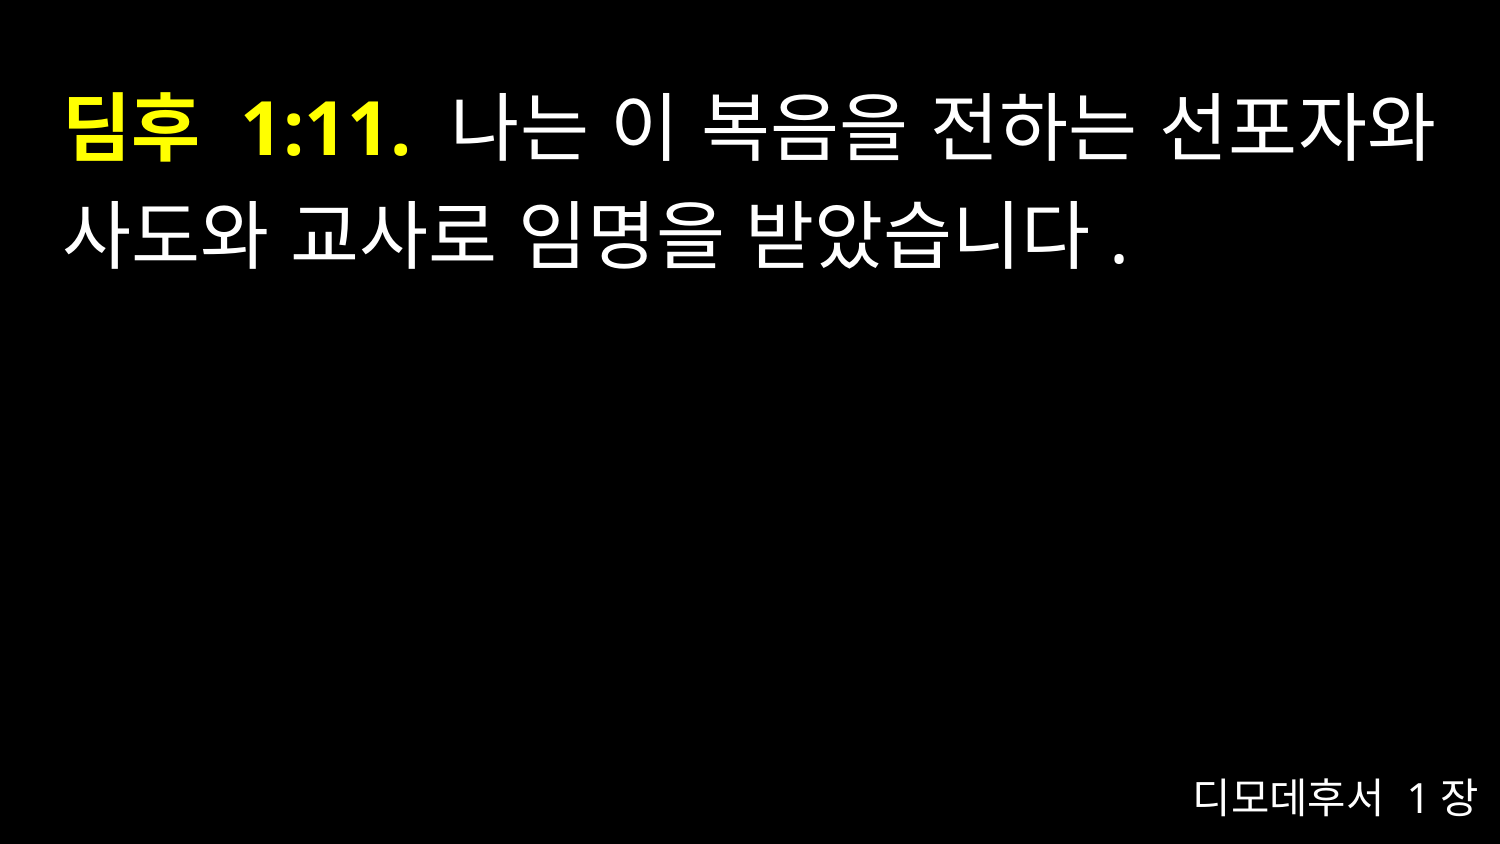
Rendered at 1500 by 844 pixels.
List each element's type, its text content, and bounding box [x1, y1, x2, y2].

title 딤후 1:11. 나는 이 복음을 전하는 선포자와 사도와 교사로 임명을 받았습니다. [0, 0, 1500, 844]
subtitle 디모데후서 1장 [916, 770, 1500, 844]
